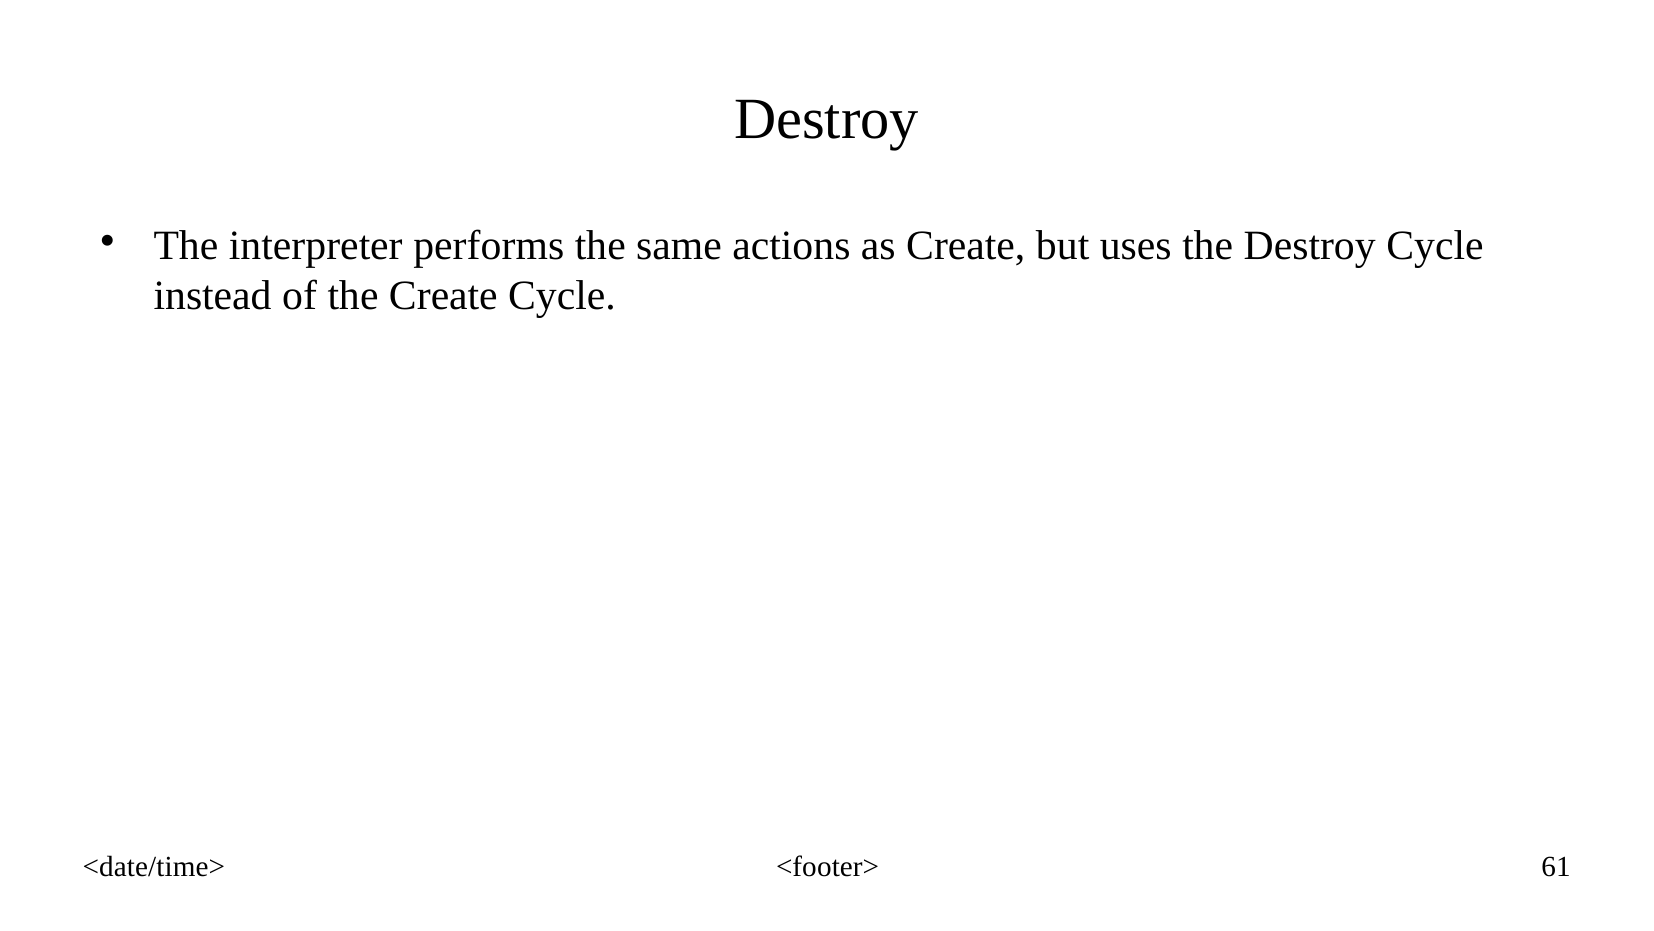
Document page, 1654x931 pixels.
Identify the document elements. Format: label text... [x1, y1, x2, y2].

text_box Destroy [82, 37, 1571, 193]
text_box The interpreter performs the same actions as Create, but uses the Destroy Cycle instead of the Create Cycle. [82, 217, 1571, 757]
